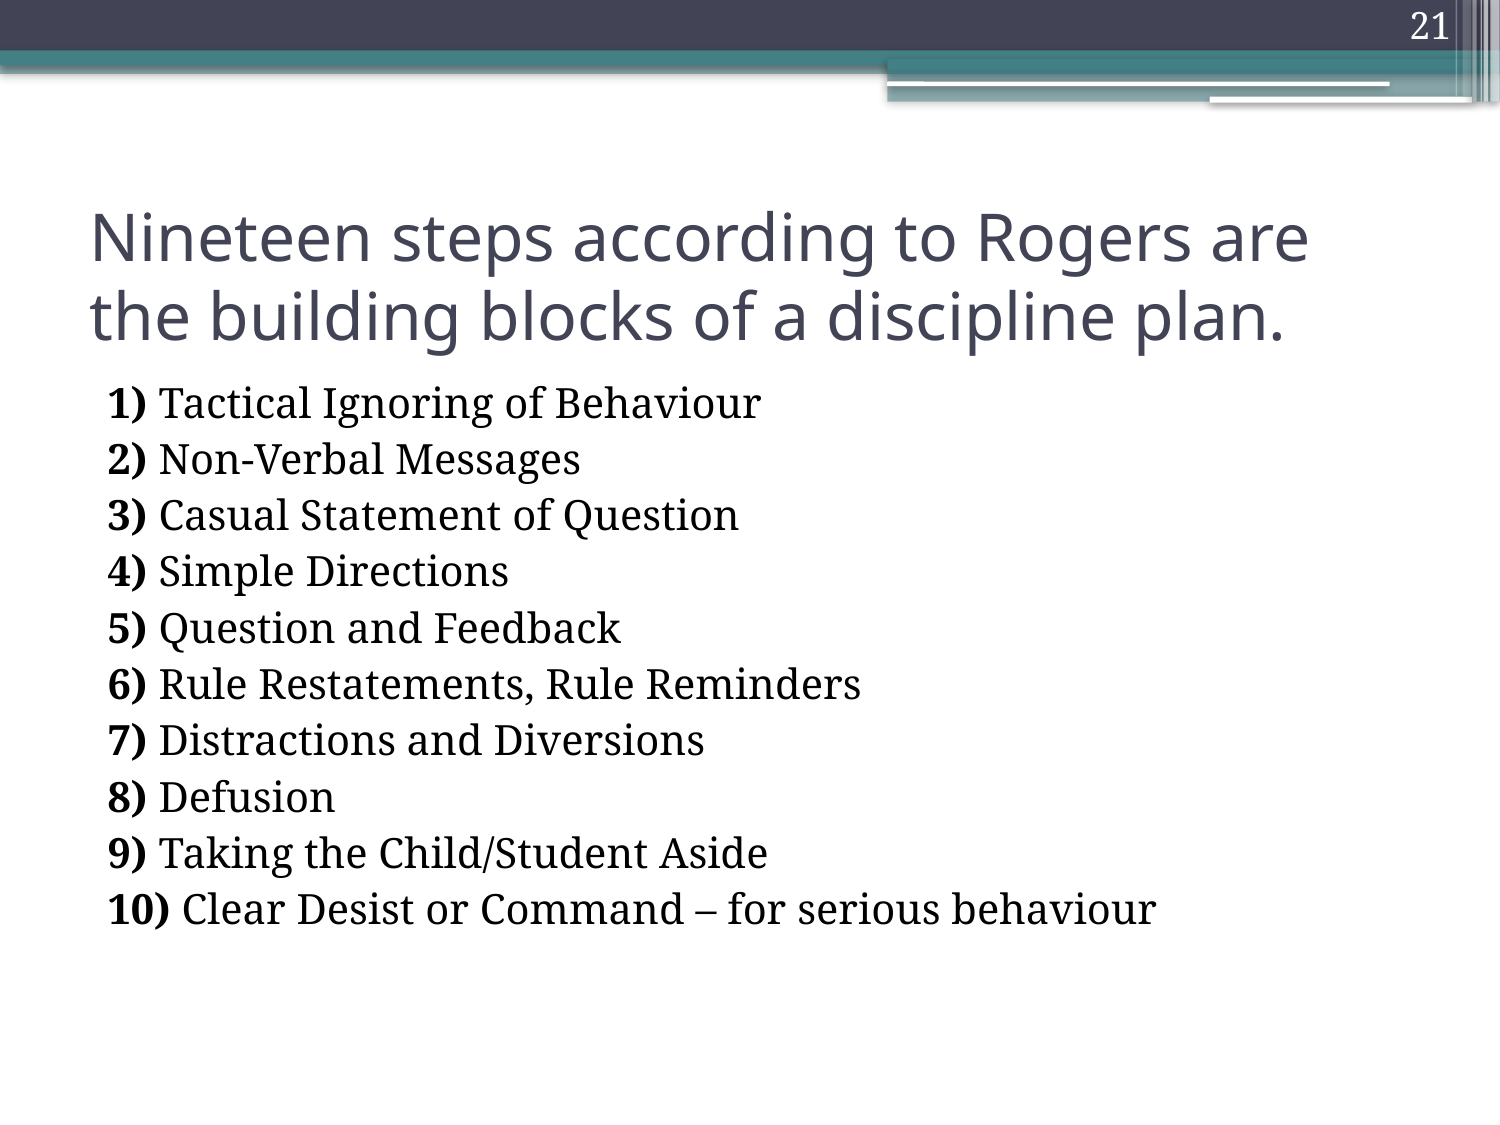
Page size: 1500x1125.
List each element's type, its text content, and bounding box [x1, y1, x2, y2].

list 1) Tactical Ignoring of Behaviour 2) Non-Verbal Messages 3) Casual Statement of Question 4) Simple Directions 5) Question and Feedback 6) Rule Restatements, Rule Reminders 7) Distractions and Diversions 8) Defusion 9) Taking the Child/Student Aside 10) Clear Desist or Command – for serious behaviour [75, 368, 1425, 1079]
title Nineteen steps according to Rogers are the building blocks of a discipline plan. [75, 187, 1425, 363]
slide_number 21 [1341, 0, 1466, 61]
